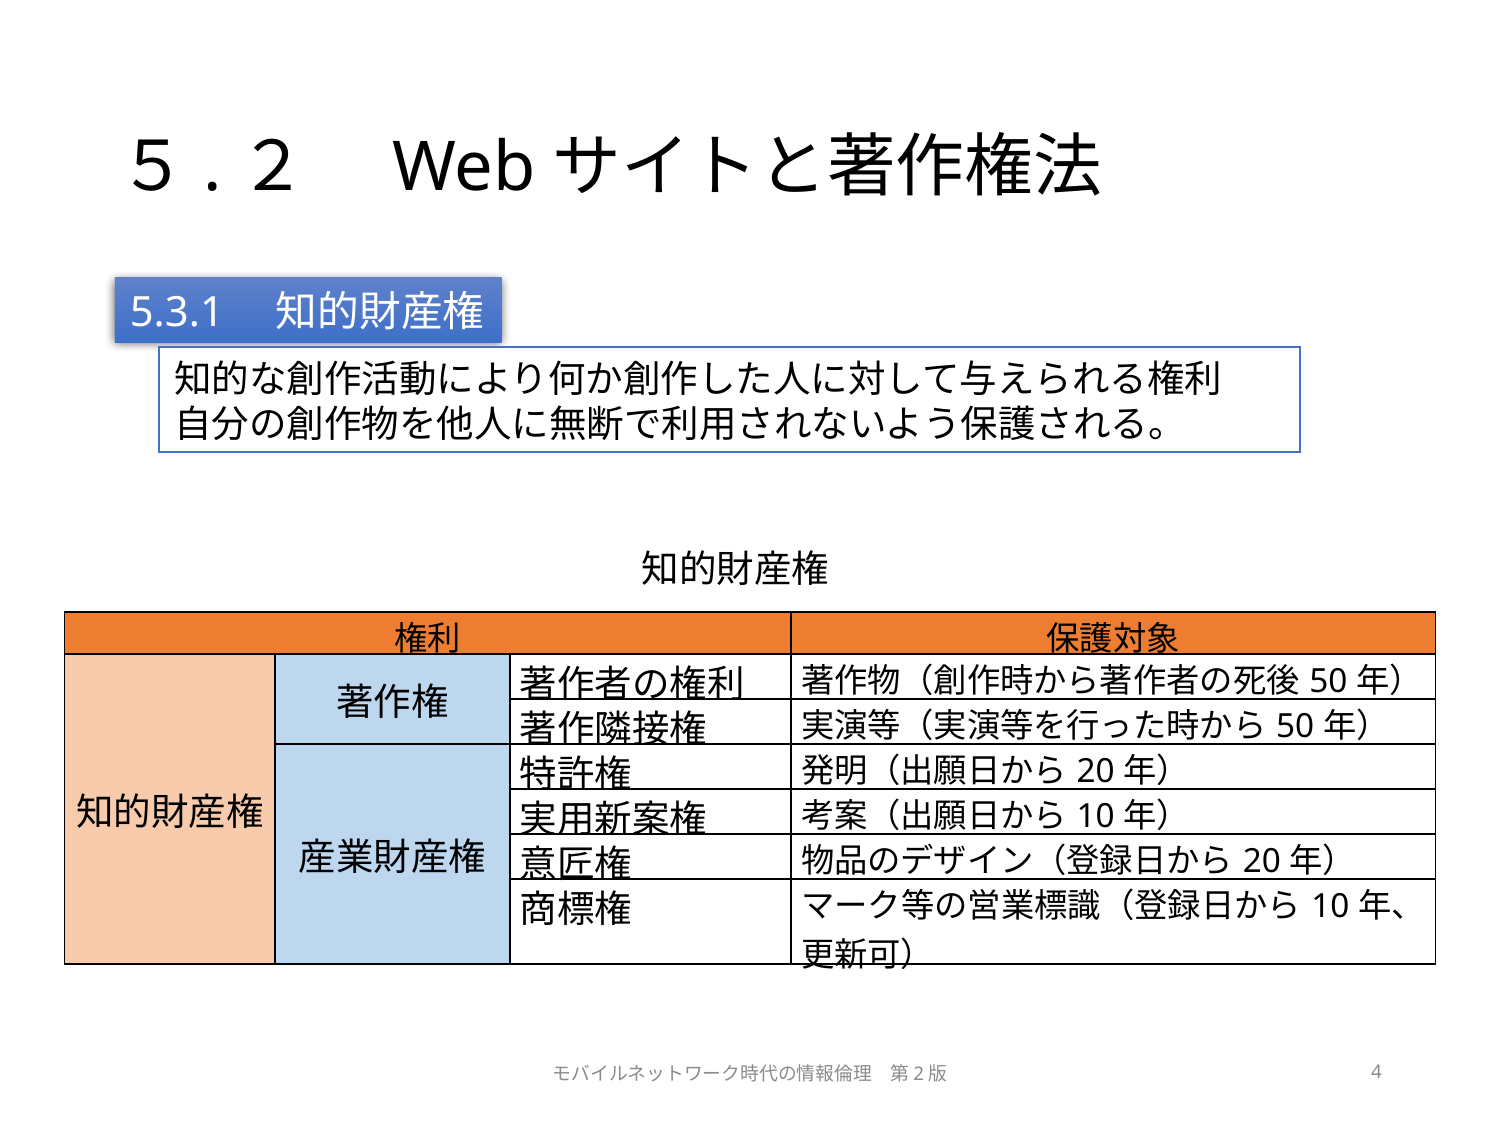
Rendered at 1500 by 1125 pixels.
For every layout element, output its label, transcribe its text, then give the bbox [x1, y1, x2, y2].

table_cell 著作権 [276, 655, 509, 743]
table_header 権利 [65, 613, 790, 653]
table_cell 著作物（創作時から著作者の死後50年） [792, 655, 1435, 698]
table_header 保護対象 [792, 613, 1435, 653]
table_cell 産業財産権 [276, 745, 509, 963]
table_cell 商標権 [511, 880, 790, 963]
slide_number 4 [1059, 1042, 1397, 1103]
title ５.２ Webサイトと著作権法 [103, 59, 1397, 278]
table_cell 考案（出願日から10年） [792, 790, 1435, 833]
table_cell 意匠権 [511, 835, 790, 878]
table_cell 発明（出願日から20年） [792, 745, 1435, 788]
table_cell 知的財産権 [65, 655, 274, 963]
footer モバイルネットワーク時代の情報倫理 第2版 [496, 1042, 1004, 1103]
table_cell 実用新案権 [511, 790, 790, 833]
table_cell 物品のデザイン（登録日から20年） [792, 835, 1435, 878]
table_cell 著作者の権利 [511, 655, 790, 698]
text_box 知的な創作活動により何か創作した人に対して与えられる権利 自分の創作物を他人に無断で利用されないよう保護される。 [158, 346, 1301, 453]
table_cell 特許権 [511, 745, 790, 788]
text_box 知的財産権 [626, 537, 873, 598]
table_cell 著作隣接権 [511, 700, 790, 743]
text_box 5.3.1 知的財産権 [114, 277, 502, 343]
table_cell 実演等（実演等を行った時から50年） [792, 700, 1435, 743]
table_cell マーク等の営業標識（登録日から10年、更新可） [792, 880, 1435, 963]
